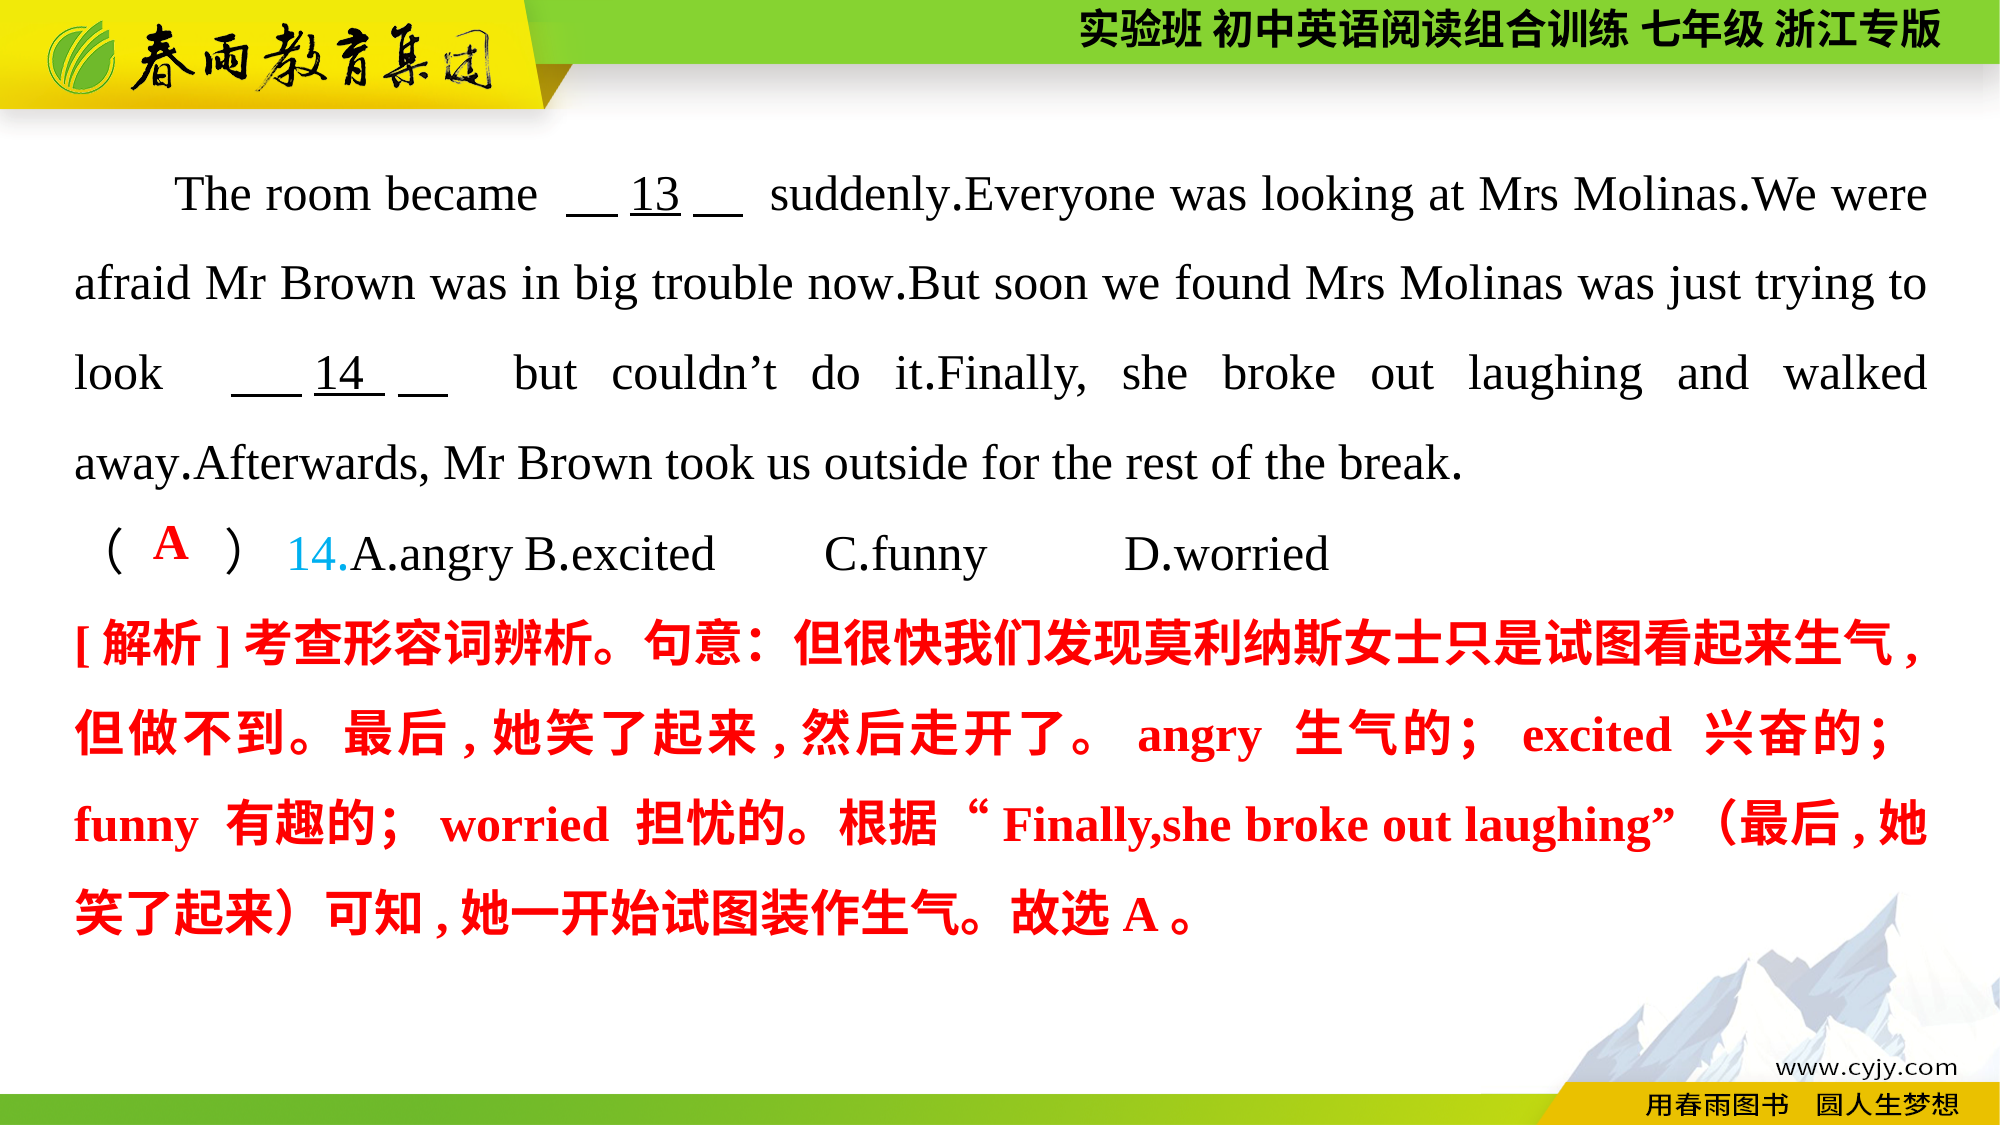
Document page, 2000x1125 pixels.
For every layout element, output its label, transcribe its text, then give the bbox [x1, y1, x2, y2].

text_box [解析]考查形容词辨析。句意：但很快我们发现莫利纳斯女士只是试图看起来生气,但做不到。最后,她笑了起来,然后走开了。angry 生气的；excited 兴奋的；funny 有趣的；worried 担忧的。根据“Finally,she broke out laughing”（最后,她笑了起来）可知,她一开始试图装作生气。故选A。 [59, 574, 1944, 950]
list The room became 13 suddenly.Everyone was looking at Mrs Molinas.We were afraid Mr Brown was in big trouble now.But soon we found Mrs Molinas was just trying to look 14 but couldn’t do it.Finally, she broke out laughing and walked away.Afterwards, Mr Brown took us outside for the rest of the break. （ ）14.A.angry B.excited C.funny D.worried [59, 122, 1944, 574]
picture [0, 0, 2000, 1125]
text_box A [138, 501, 204, 574]
